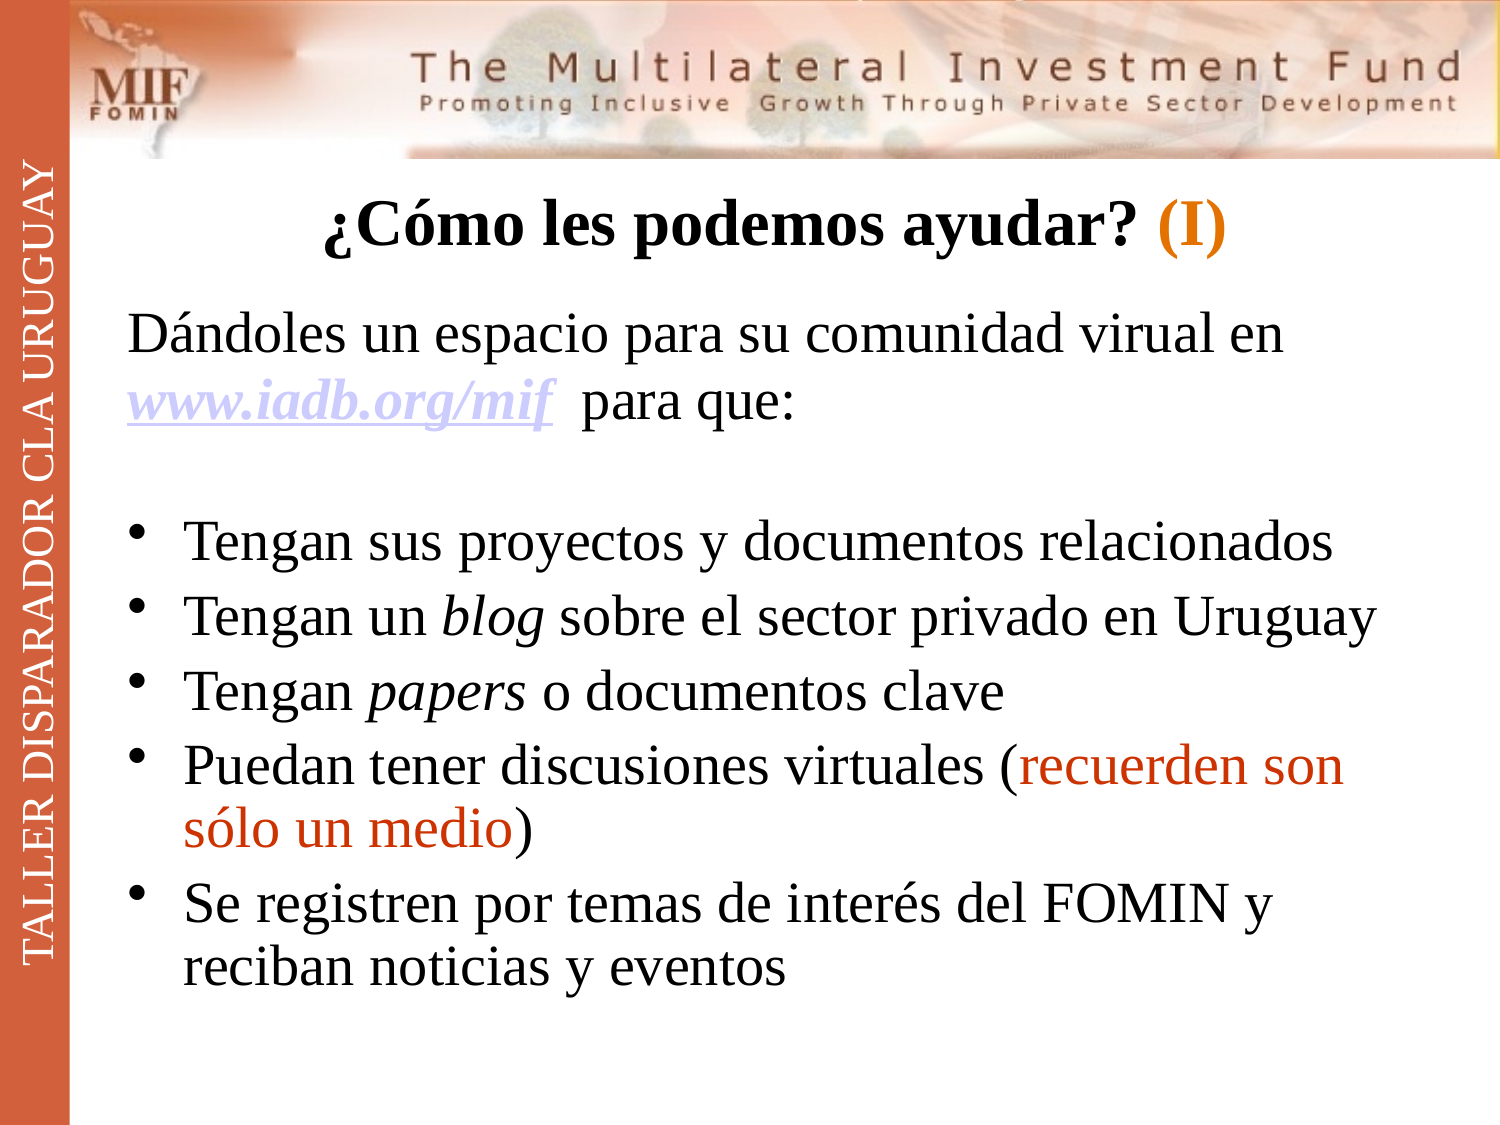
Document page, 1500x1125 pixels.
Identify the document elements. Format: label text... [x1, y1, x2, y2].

text_box ¿Cómo les podemos ayudar? (I) [174, 174, 1375, 263]
text_box TALLER DISPARADOR CLA URUGUAY [0, 0, 70, 1125]
picture [62, 0, 1500, 160]
text_box Dándoles un espacio para su comunidad virual en www.iadb.org/mif para que: Tengan sus proyectos y documentos relacionados Tengan un blog sobre el sector privado en Uruguay Tengan papers o documentos clave Puedan tener discusiones virtuales (recuerden son sólo un medio) Se registren por temas de interés del FOMIN y reciban noticias y eventos [112, 299, 1463, 1088]
